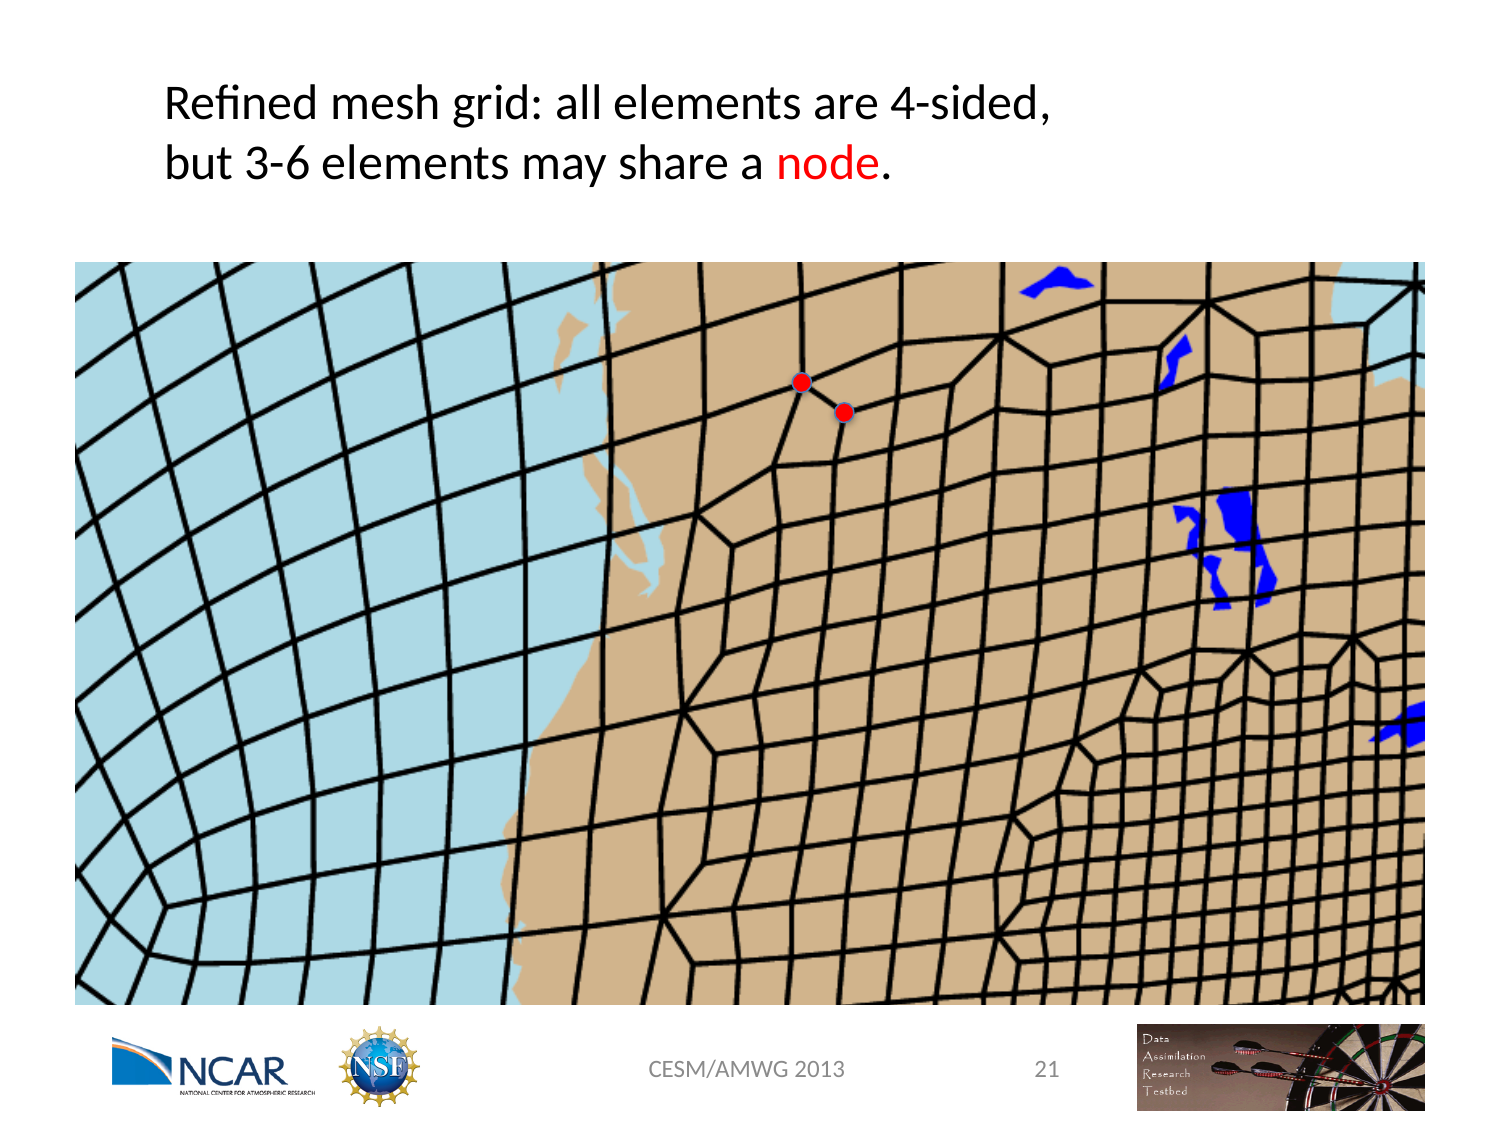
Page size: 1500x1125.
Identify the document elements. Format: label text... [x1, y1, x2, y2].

text_box Refined mesh grid: all elements are 4-sided, but 3-6 elements may share a node. [149, 61, 1113, 197]
picture [1137, 1024, 1425, 1111]
picture [337, 1024, 421, 1108]
picture [112, 1037, 315, 1095]
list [74, 262, 1426, 1006]
footer CESM/AMWG 2013 [602, 1037, 892, 1098]
slide_number 21 [1002, 1037, 1075, 1098]
